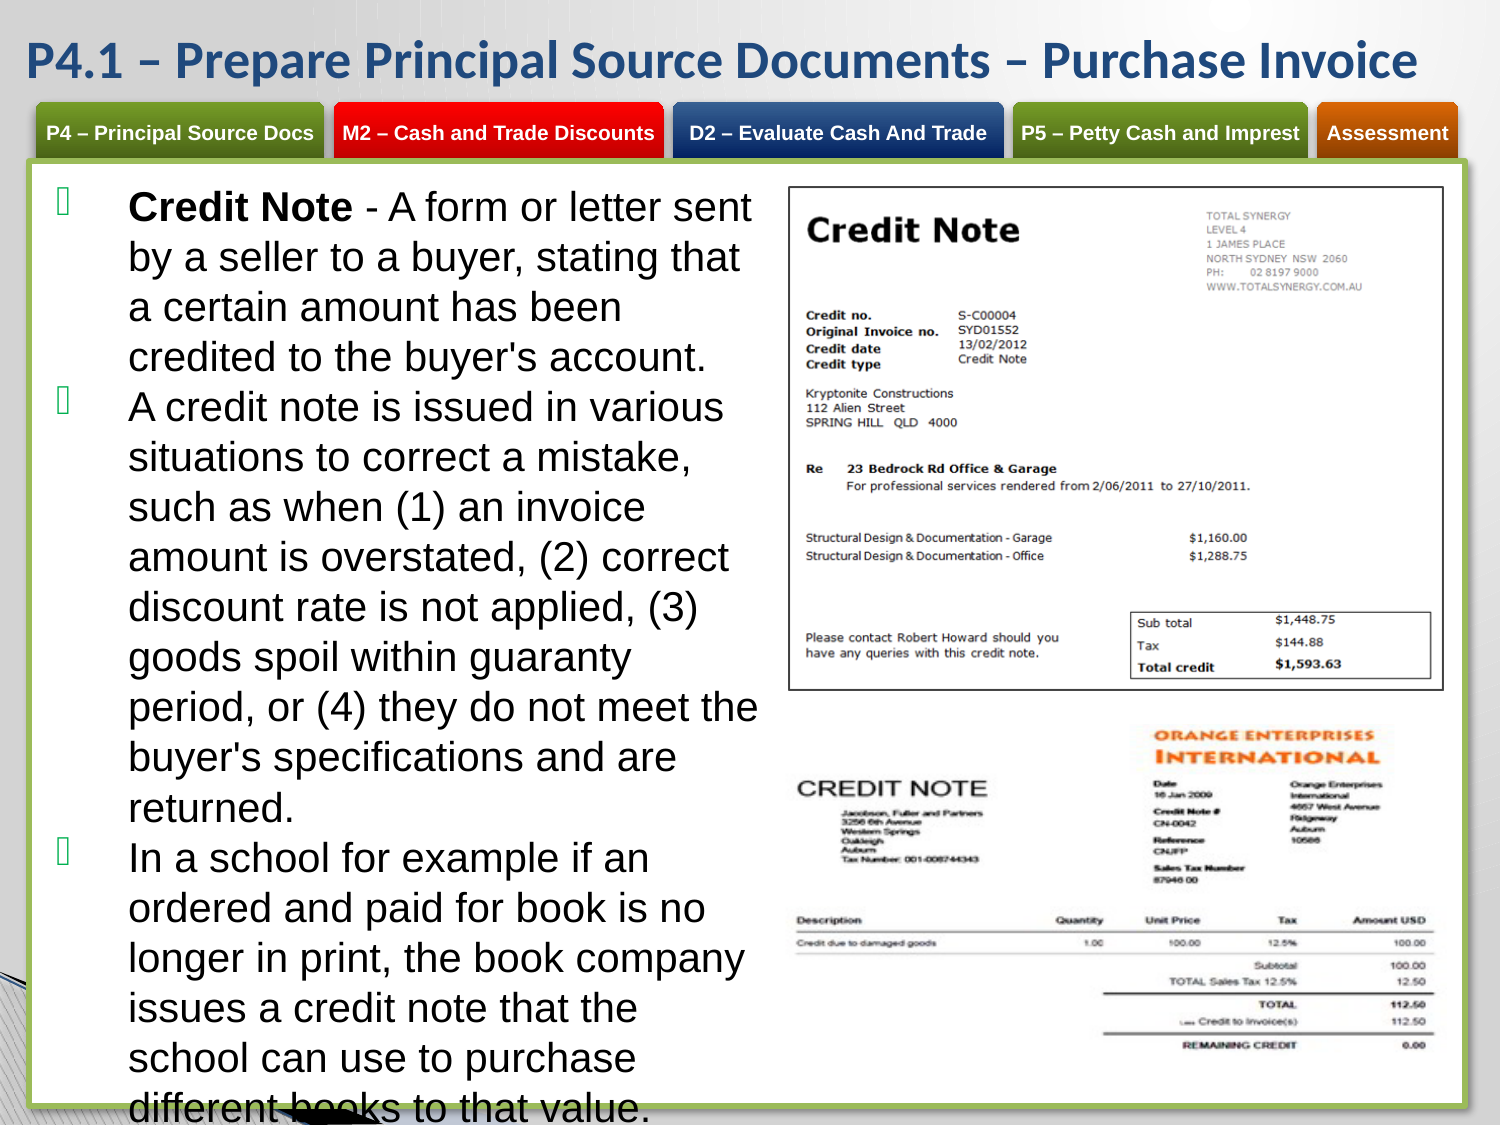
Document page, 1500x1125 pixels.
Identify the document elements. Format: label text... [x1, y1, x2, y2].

text_box Credit Note - A form or letter sent by a seller to a buyer, stating that a certain amount has been credited to the buyer's account. A credit note is issued in various situations to correct a mistake, such as when (1) an invoice amount is overstated, (2) correct discount rate is not applied, (3) goods spoil within guaranty period, or (4) they do not meet the buyer's specifications and are returned. In a school for example if an ordered and paid for book is no longer in print, the book company issues a credit note that the school can use to purchase different books to that value. [41, 172, 786, 1125]
picture [785, 183, 1448, 693]
picture [785, 723, 1448, 1059]
title P4.1 – Prepare Principal Source Documents – Purchase Invoice [11, 11, 1465, 102]
